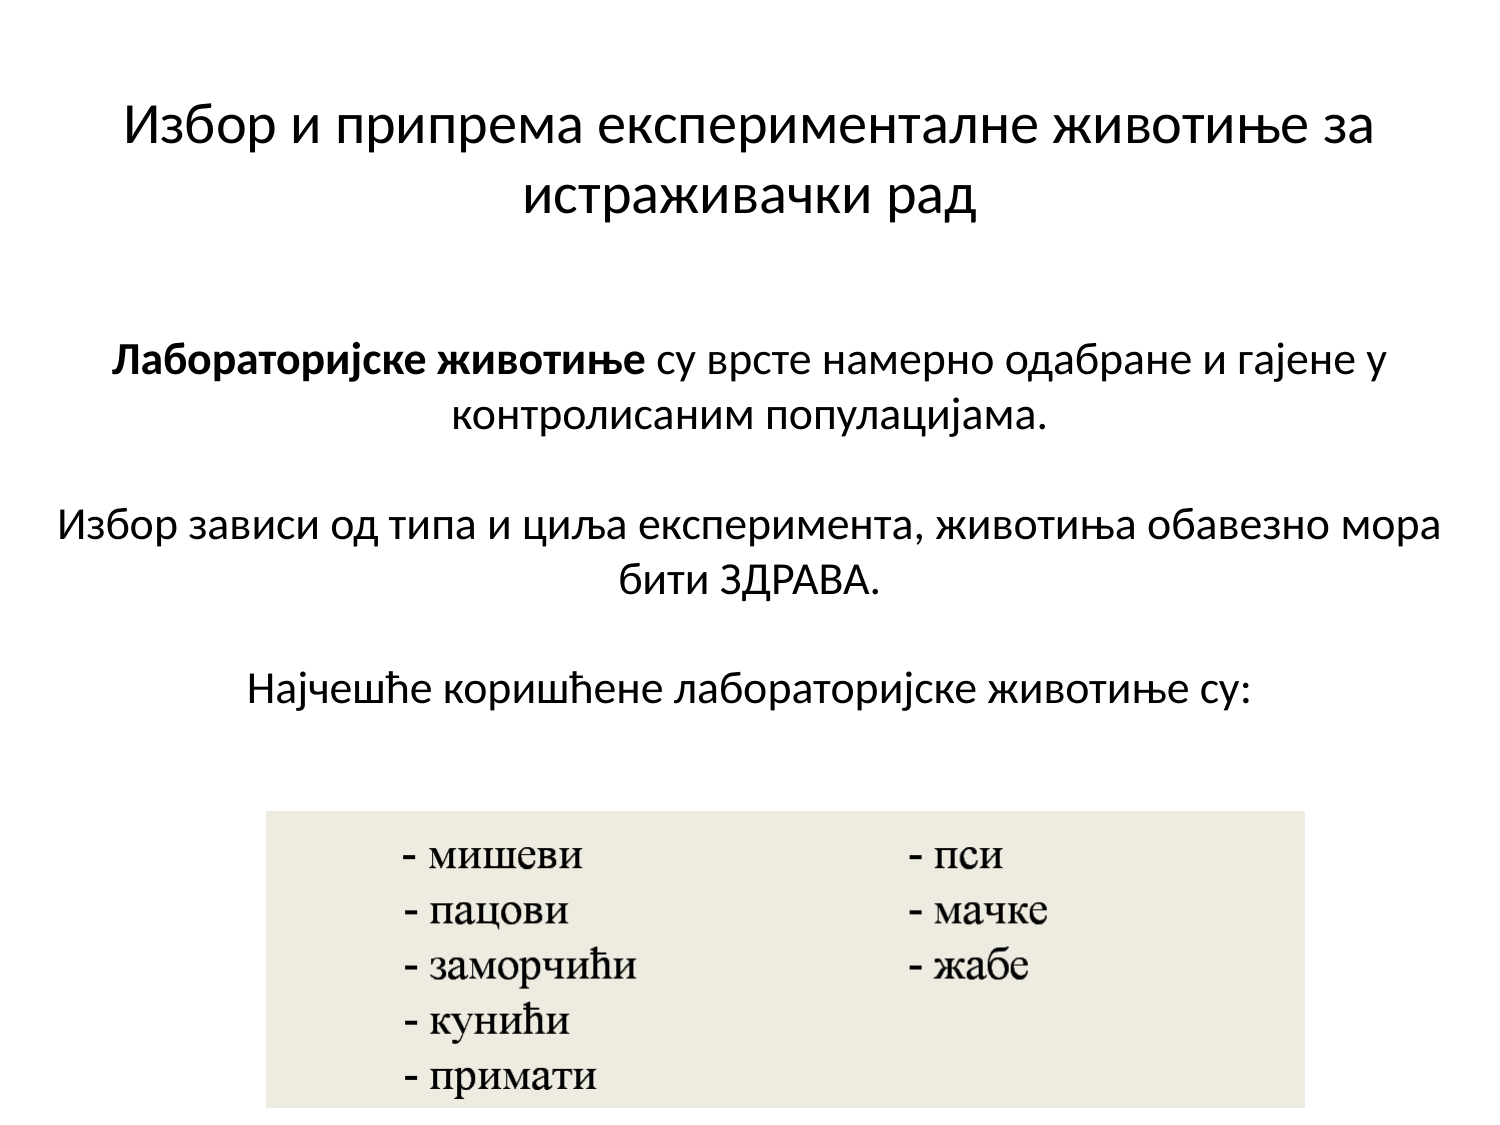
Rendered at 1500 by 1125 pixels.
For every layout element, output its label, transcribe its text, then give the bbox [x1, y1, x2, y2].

title Лабораторијске животиње су врсте намерно одабране и гајене у контролисаним популацијама. Избор зависи од типа и циља експеримента, животиња обавезно мора бити ЗДРАВА. Најчешће коришћене лабораторијске животиње су: [0, 255, 1500, 842]
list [265, 810, 1306, 1108]
text_box Избор и припрема експерименталне животиње за истраживачки рад [0, 78, 1500, 233]
